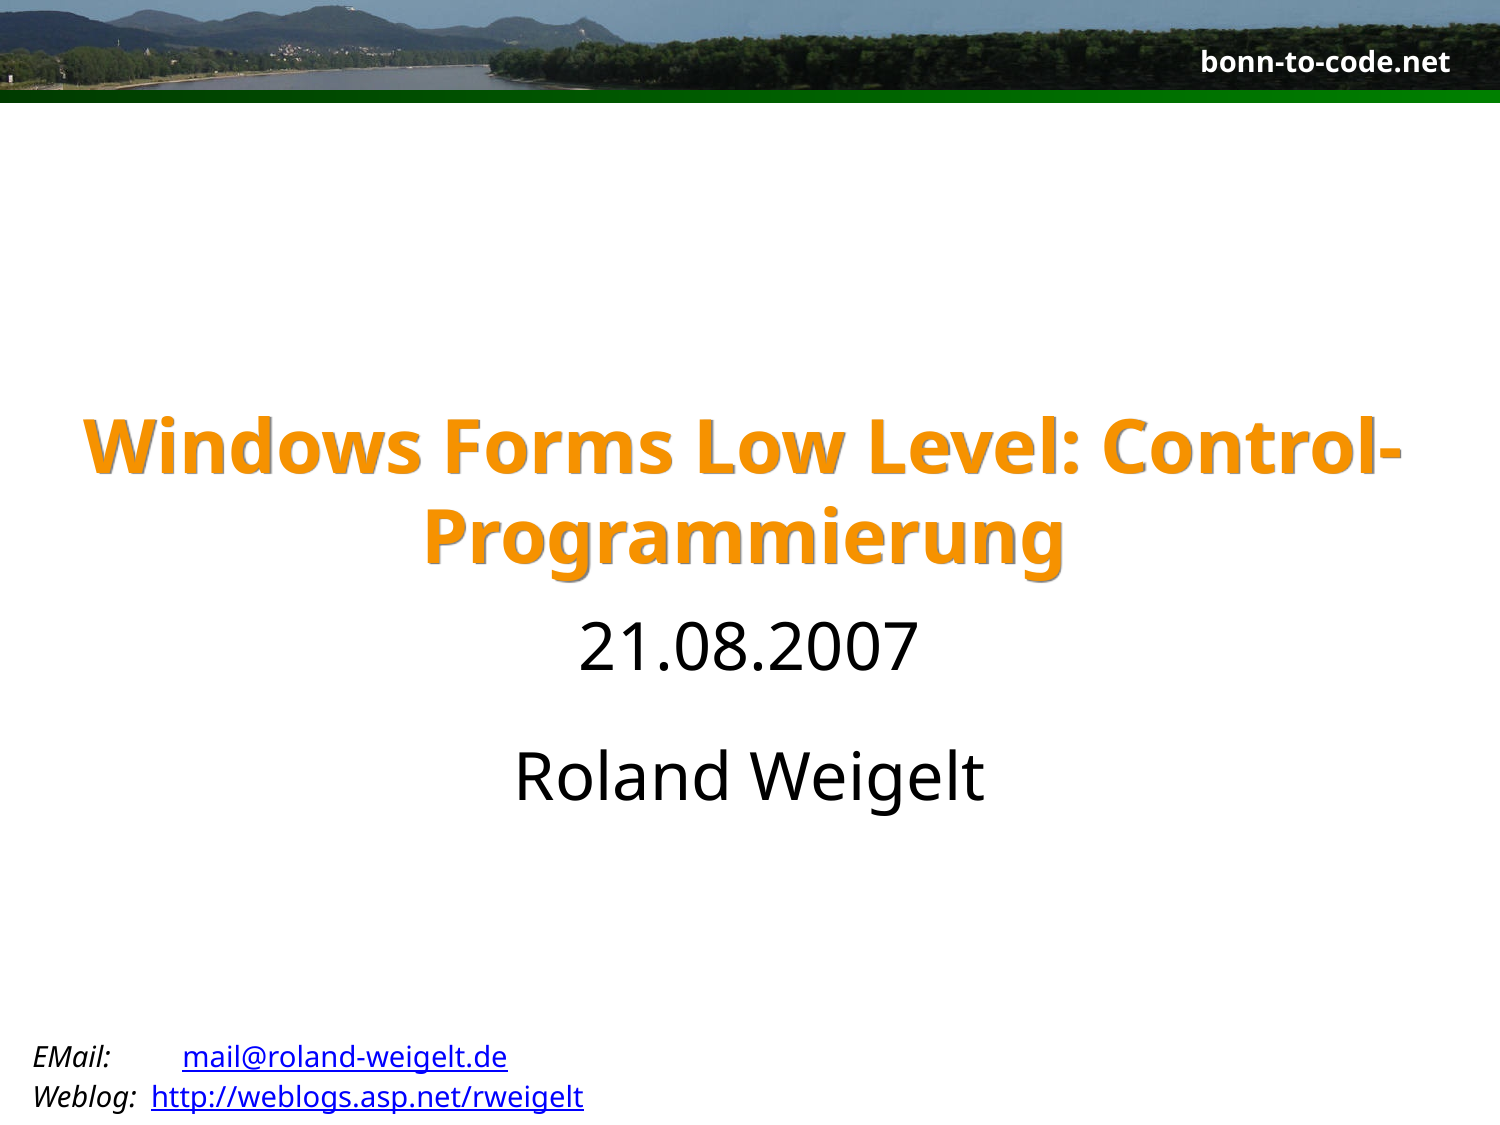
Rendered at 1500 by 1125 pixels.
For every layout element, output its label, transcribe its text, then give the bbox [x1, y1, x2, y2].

title Windows Forms Low Level: Control-Programmierung [29, 351, 1460, 587]
picture [0, 0, 1500, 90]
text_box EMail: mail@roland-weigelt.de Weblog: http://weblogs.asp.net/rweigelt [17, 976, 1477, 1125]
subtitle 21.08.2007 Roland Weigelt [189, 596, 1311, 836]
